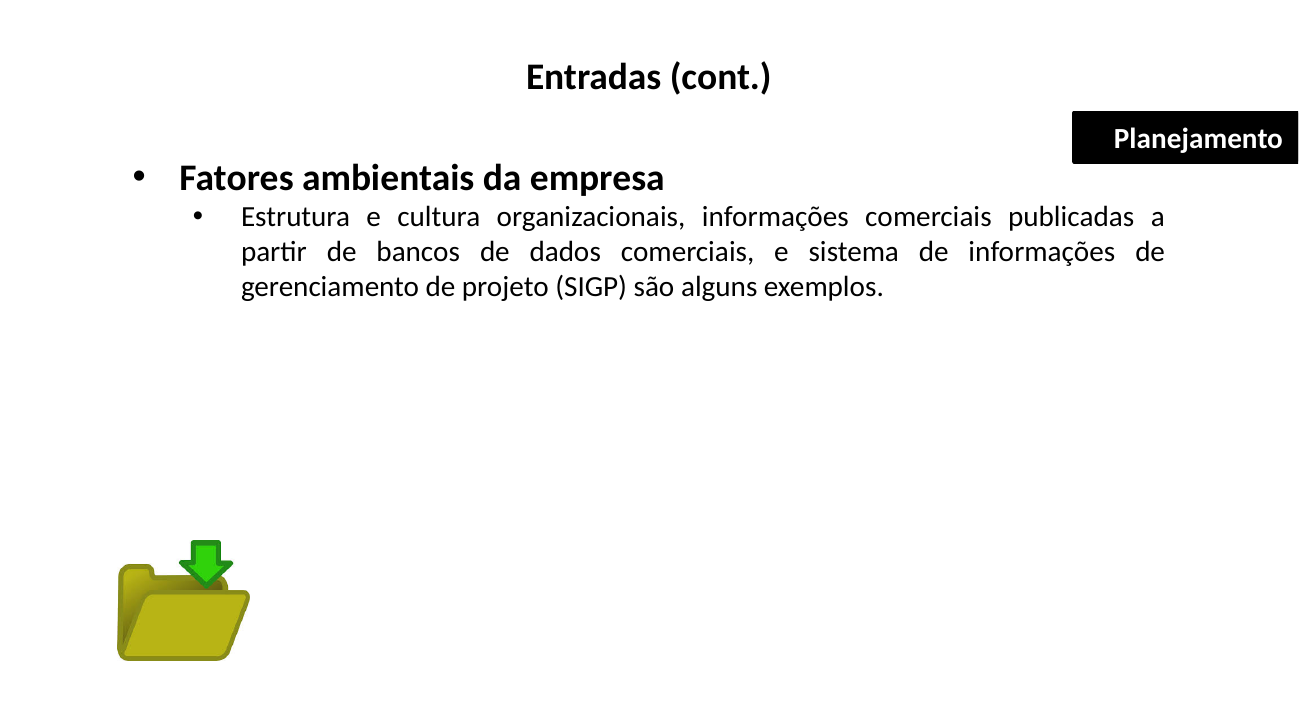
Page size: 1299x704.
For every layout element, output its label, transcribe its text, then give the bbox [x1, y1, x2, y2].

text_box Entradas (cont.) [0, 44, 1299, 106]
text_box Fatores ambientais da empresa Estrutura e cultura organizacionais, informações comerciais publicadas a partir de bancos de dados comerciais, e sistema de informações de gerenciamento de projeto (SIGP) são alguns exemplos. [117, 145, 1181, 312]
picture [117, 540, 250, 661]
text_box Planejamento [1074, 112, 1299, 162]
